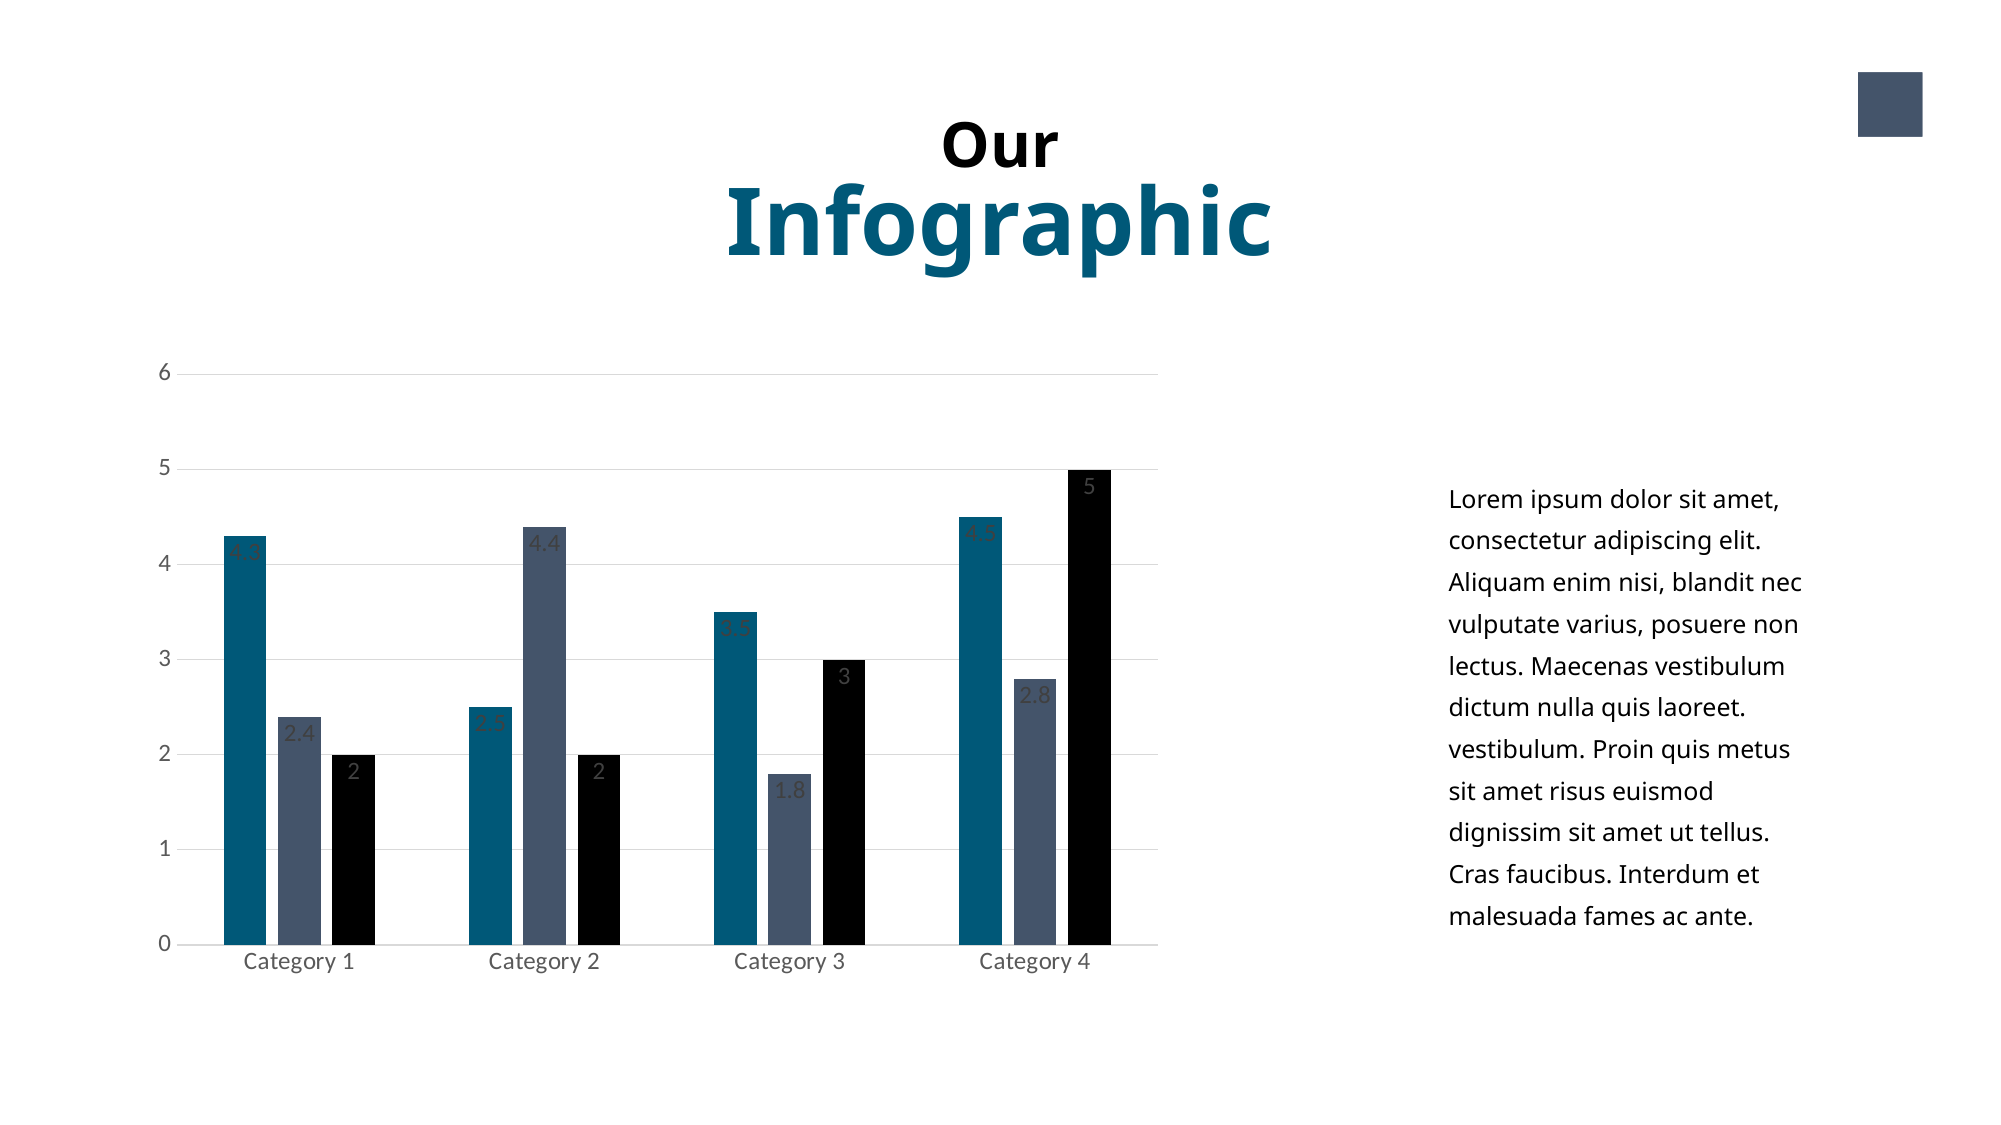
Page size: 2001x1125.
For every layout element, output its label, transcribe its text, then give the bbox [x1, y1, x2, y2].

chart [137, 349, 1179, 989]
text_box Lorem ipsum dolor sit amet, consectetur adipiscing elit. Aliquam enim nisi, blandit nec vulputate varius, posuere non lectus. Maecenas vestibulum dictum nulla quis laoreet. vestibulum. Proin quis metus sit amet risus euismod dignissim sit amet ut tellus. Cras faucibus. Interdum et malesuada fames ac ante. [1433, 464, 1830, 938]
text_box [1857, 130, 1924, 138]
slide_number 18 [1854, 78, 1927, 130]
text_box Our Infographic [711, 78, 1288, 282]
text_box [1857, 71, 1924, 78]
